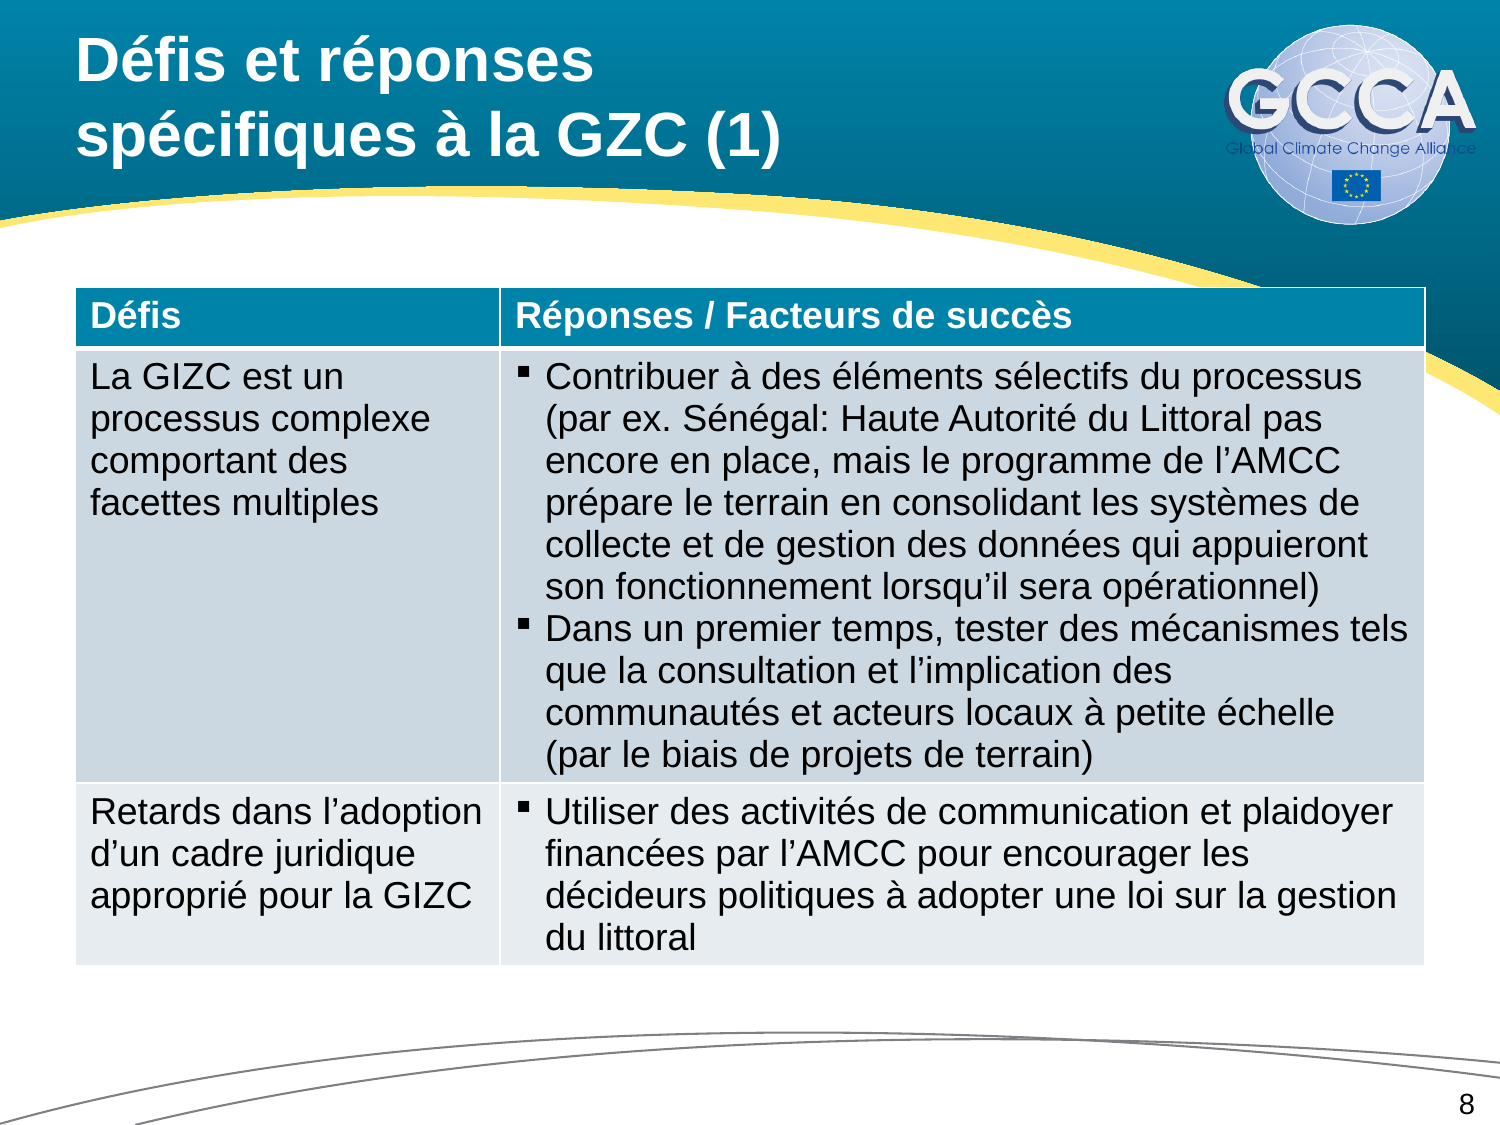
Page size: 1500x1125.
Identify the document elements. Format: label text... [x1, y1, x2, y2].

table_header Défis [76, 288, 499, 346]
picture [1274, 188, 1426, 224]
table_header Réponses / Facteurs de succès [501, 288, 1424, 346]
table_cell Retards dans l’adoption d’un cadre juridique approprié pour la GIZC [76, 784, 499, 965]
title Défis et réponses spécifiques à la GZC (1) [74, 0, 1476, 188]
slide_number 8 [1124, 1084, 1476, 1113]
table_cell La GIZC est un processus complexe comportant des facettes multiples [76, 351, 499, 782]
table_cell Utiliser des activités de communication et plaidoyer financées par l’AMCC pour encourager les décideurs politiques à adopter une loi sur la gestion du littoral [501, 784, 1424, 965]
table_cell Contribuer à des éléments sélectifs du processus (par ex. Sénégal: Haute Autorité du Littoral pas encore en place, mais le programme de l’AMCC prépare le terrain en consolidant les systèmes de collecte et de gestion des données qui appuieront son fonctionnement lorsqu’il sera opérationnel) Dans un premier temps, tester des mécanismes tels que la consultation et l’implication des communautés et acteurs locaux à petite échelle (par le biais de projets de terrain) [501, 351, 1424, 782]
